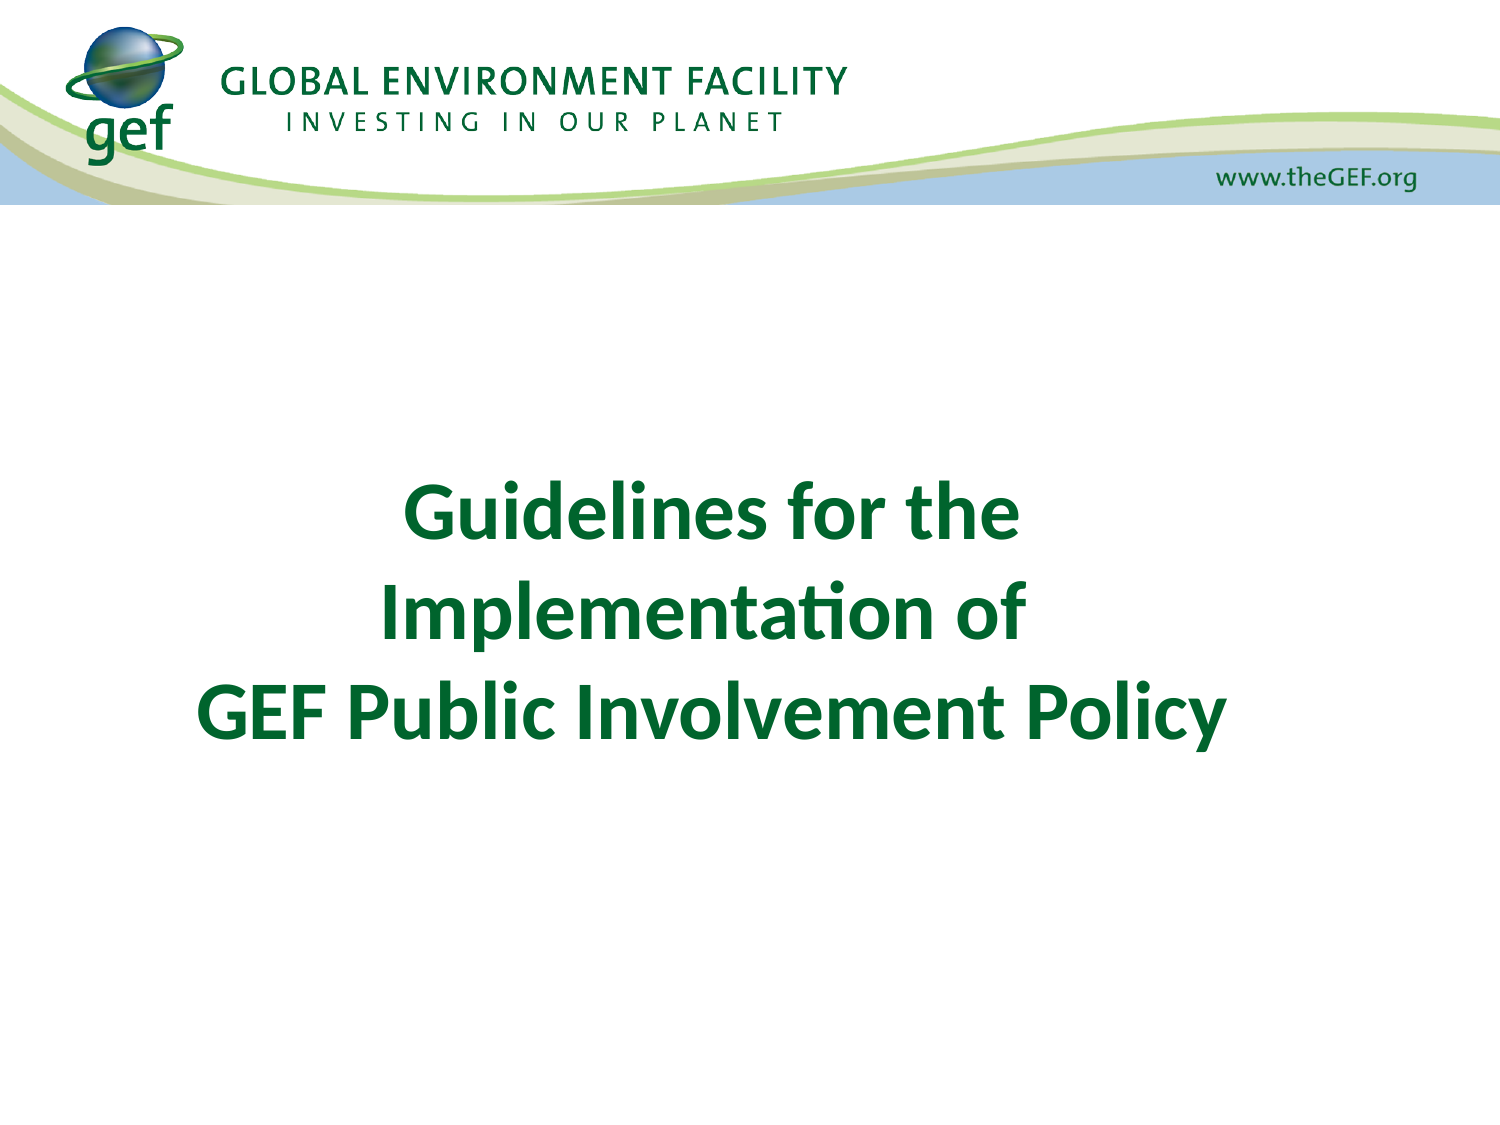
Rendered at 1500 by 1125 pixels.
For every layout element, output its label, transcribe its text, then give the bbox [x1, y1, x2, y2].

picture [0, 0, 1500, 205]
title Guidelines for the Implementation of GEF Public Involvement Policy [112, 562, 1313, 750]
